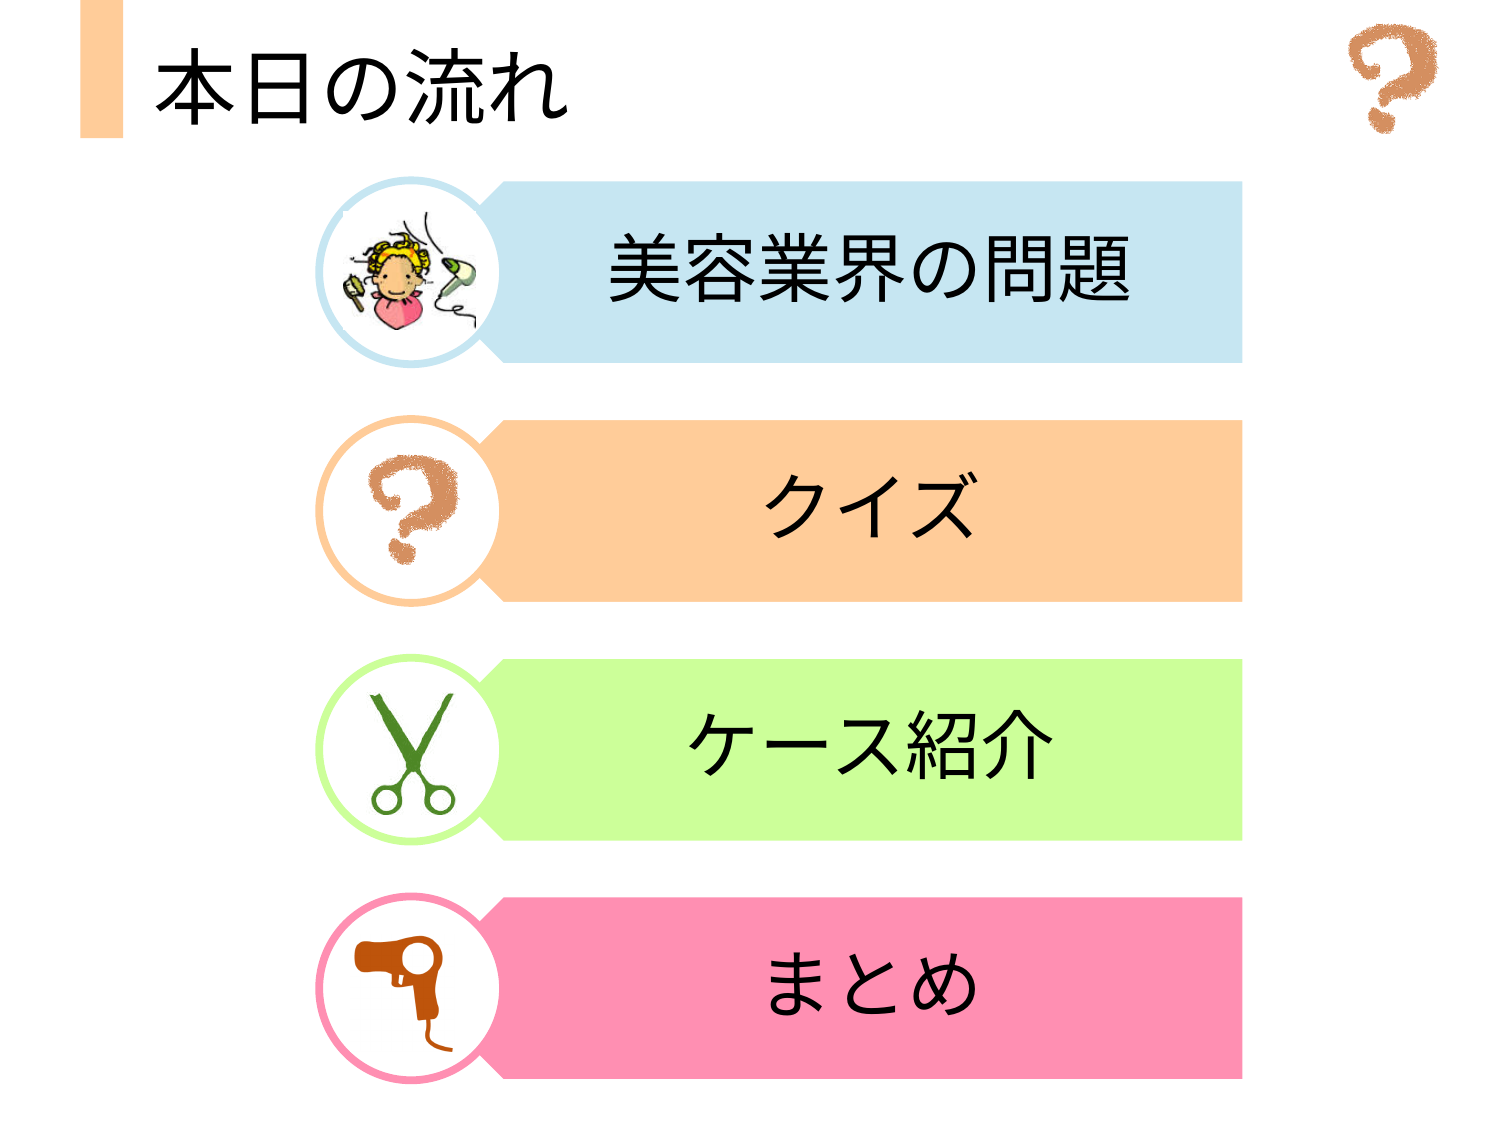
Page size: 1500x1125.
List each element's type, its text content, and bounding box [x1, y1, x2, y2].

text_box [318, 895, 505, 1082]
text_box [318, 179, 505, 366]
text_box ケース紹介 [476, 656, 1245, 843]
text_box まとめ [476, 895, 1245, 1082]
picture [350, 934, 455, 1052]
picture [361, 691, 458, 815]
text_box [79, 0, 124, 139]
picture [343, 211, 476, 330]
title 本日の流れ [138, 24, 1433, 160]
picture [350, 452, 469, 567]
text_box 美容業界の問題 [476, 179, 1245, 366]
text_box クイズ [476, 418, 1245, 604]
text_box [318, 656, 505, 843]
text_box [318, 418, 505, 604]
picture [1330, 21, 1448, 136]
